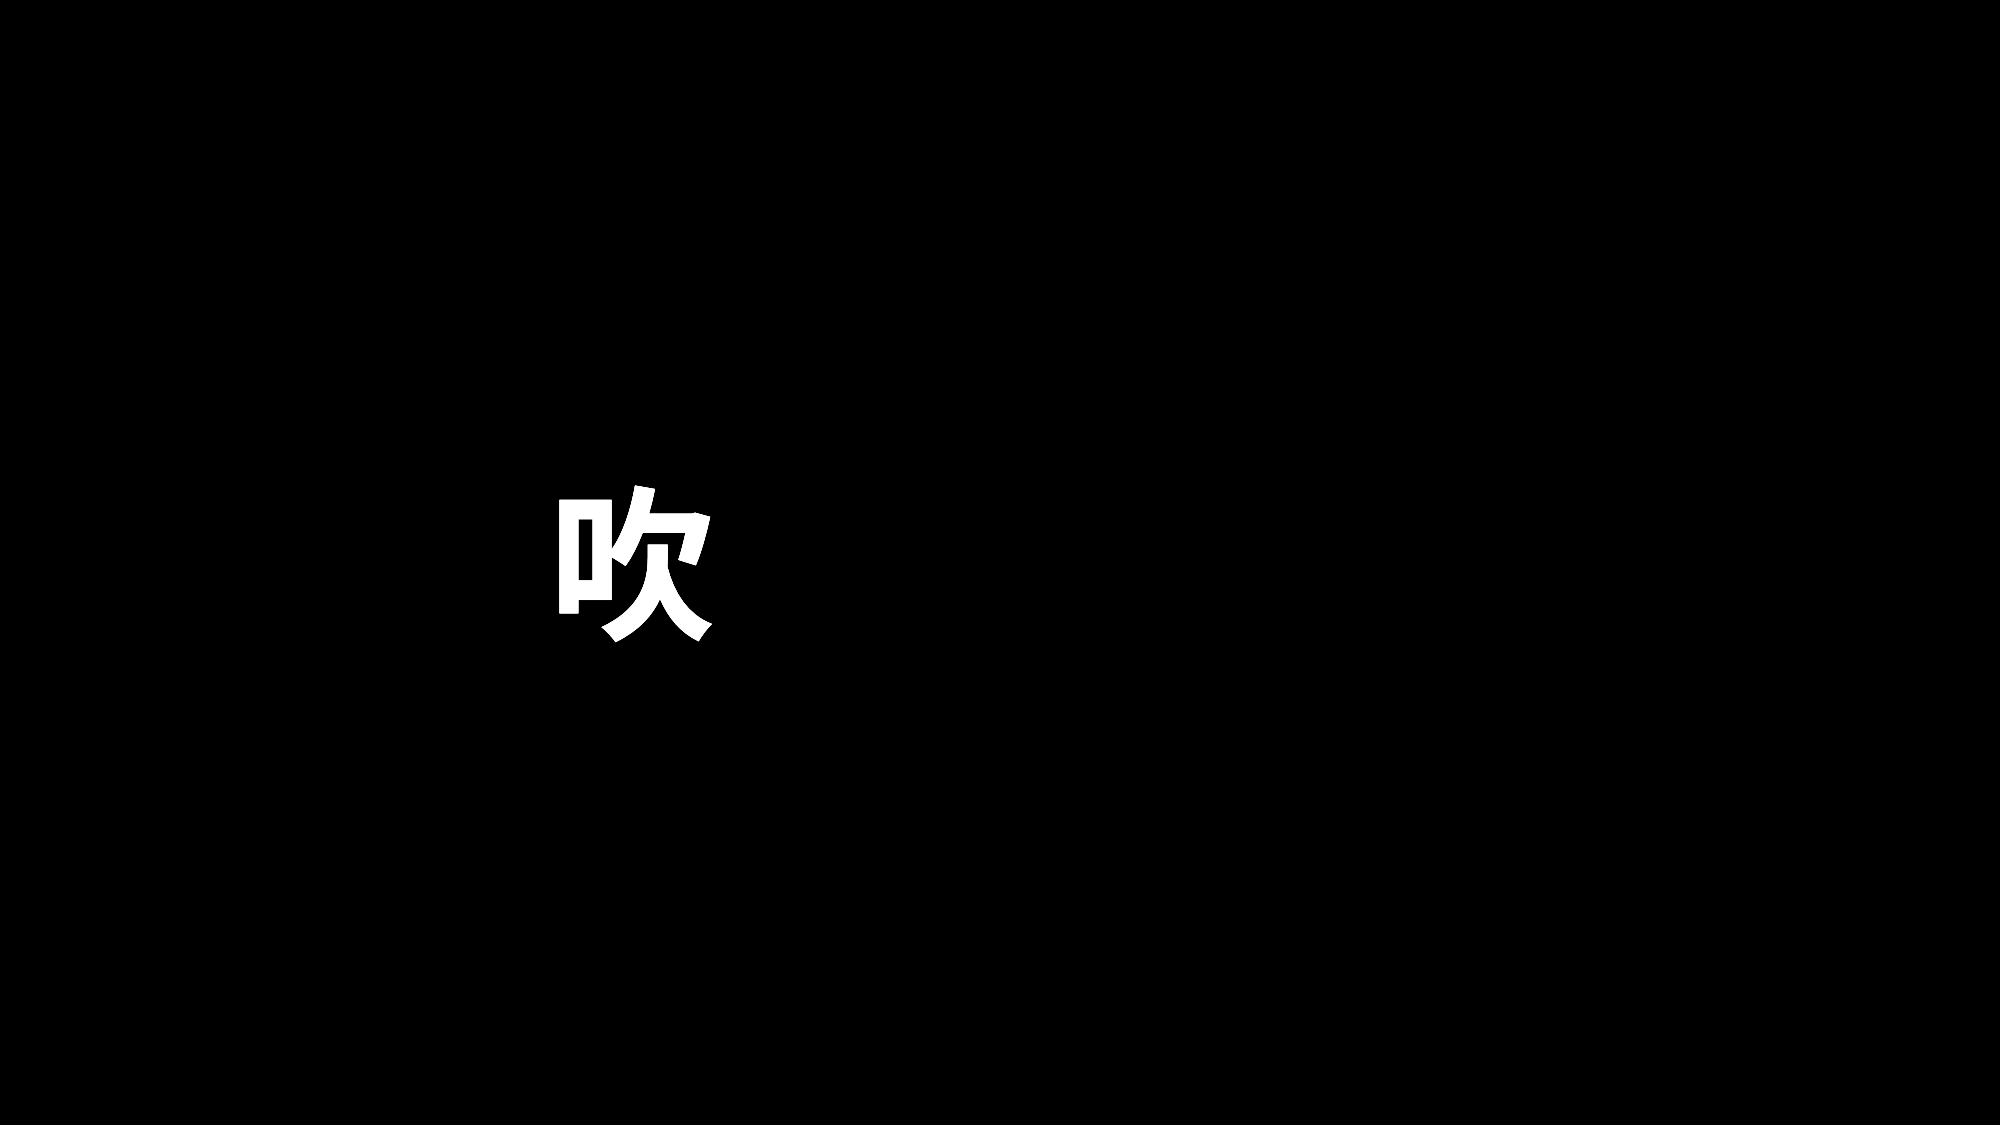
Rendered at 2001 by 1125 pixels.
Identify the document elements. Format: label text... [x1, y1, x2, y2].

text_box 吹 [541, 453, 1459, 669]
